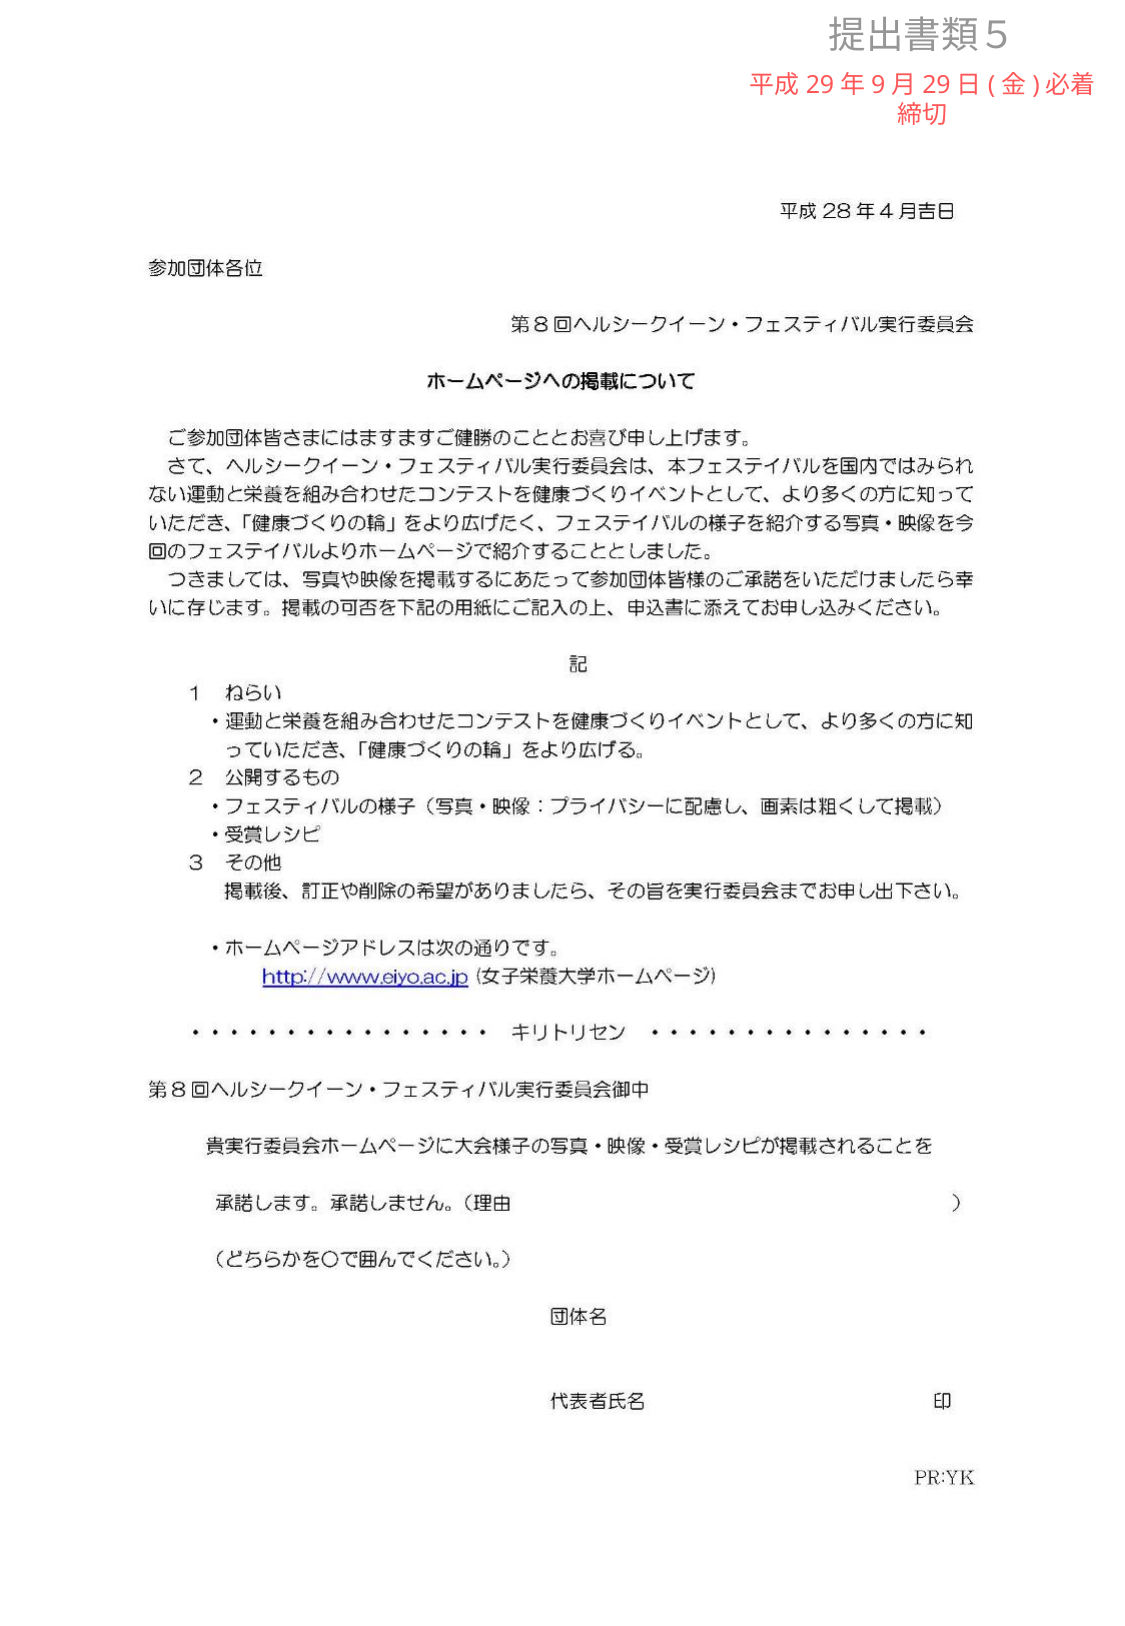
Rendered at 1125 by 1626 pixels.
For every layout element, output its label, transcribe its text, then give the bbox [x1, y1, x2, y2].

picture [18, 150, 1103, 1601]
text_box [19, 21, 1118, 82]
text_box 提出書類５ 平成29年9月29日(金)必着締切 [727, 9, 1118, 21]
text_box 提出書類５ 平成29年9月29日(金)必着締切 [727, 82, 1118, 131]
